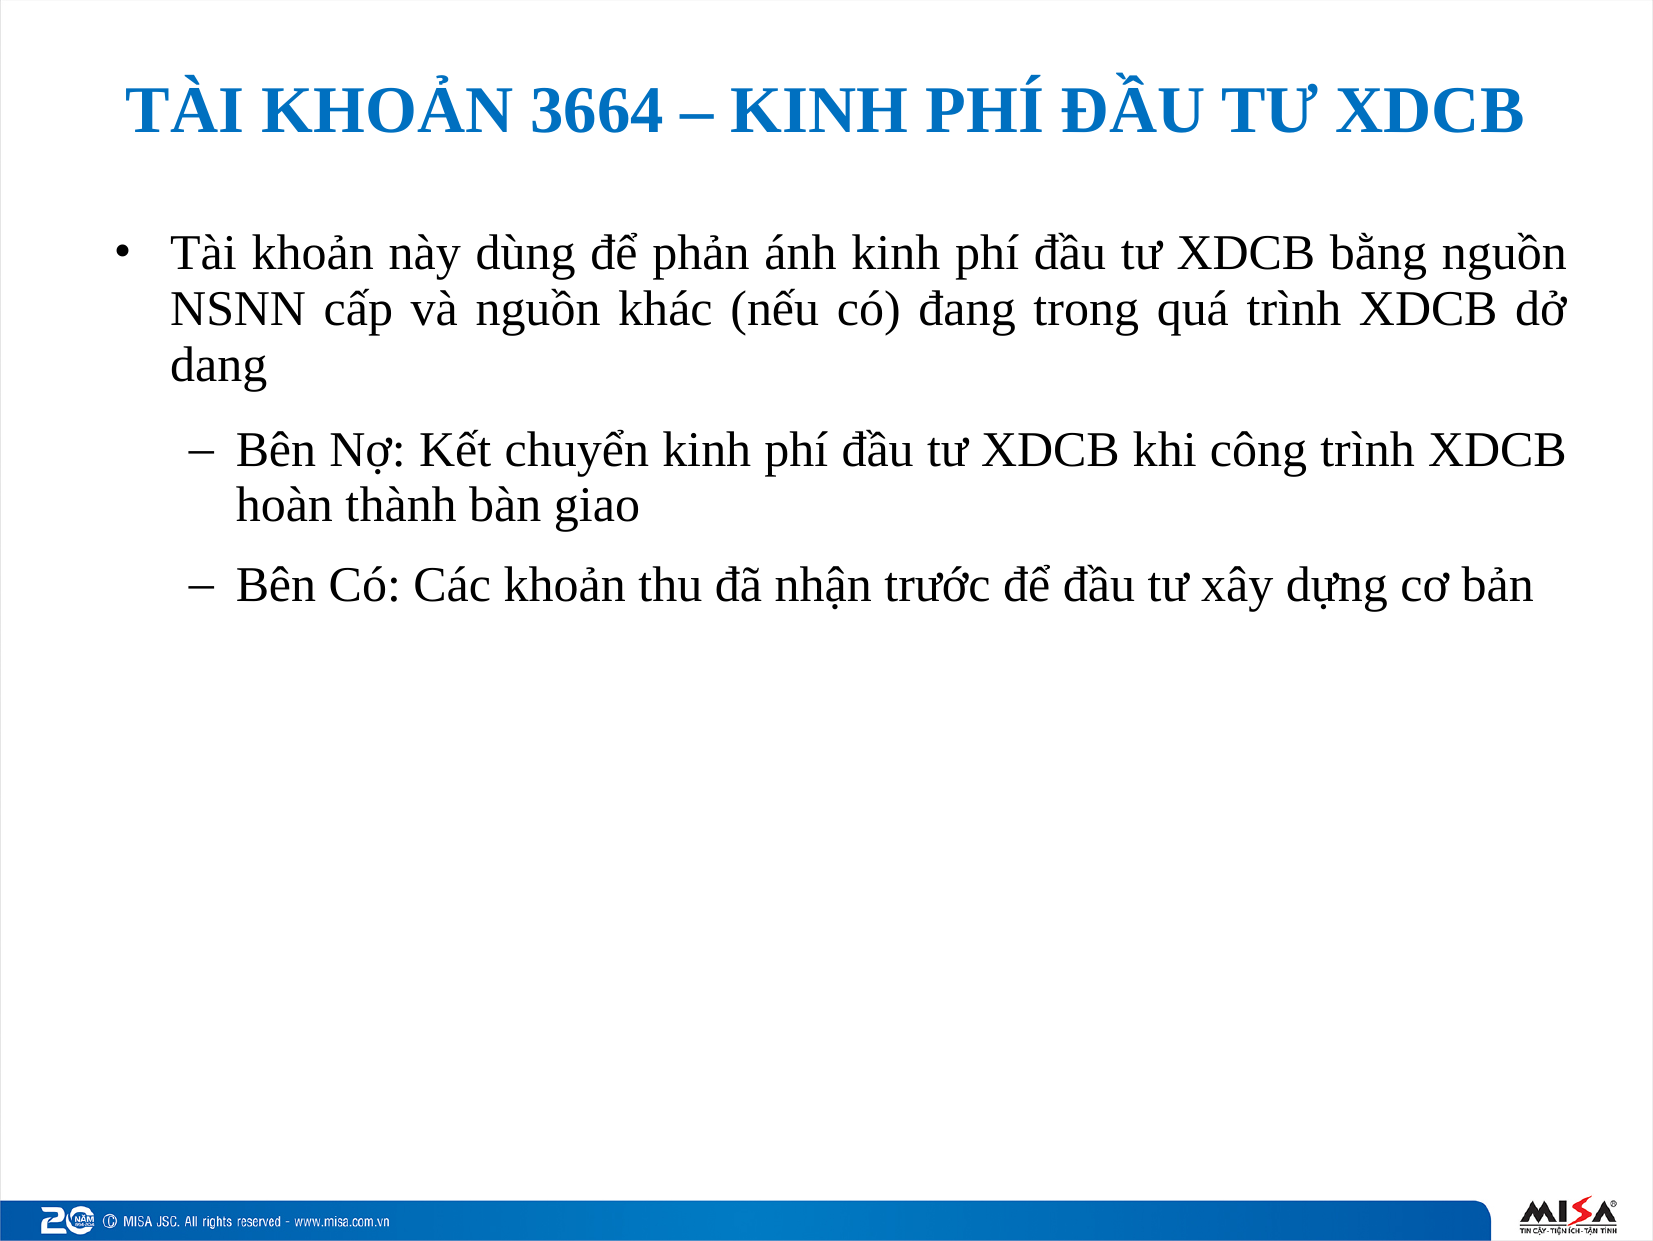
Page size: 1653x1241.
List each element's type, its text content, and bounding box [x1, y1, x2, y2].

picture [0, 0, 1653, 1241]
list Tài khoản này dùng để phản ánh kinh phí đầu tư XDCB bằng nguồn NSNN cấp và nguồn khác (nếu có) đang trong quá trình XDCB dở dang Bên Nợ: Kết chuyển kinh phí đầu tư XDCB khi công trình XDCB hoàn thành bàn giao Bên Có: Các khoản thu đã nhận trước để đầu tư xây dựng cơ bản [113, 220, 1568, 1133]
title TÀI KHOẢN 3664 – KINH PHÍ ĐẦU TƯ XDCB [82, 49, 1570, 171]
